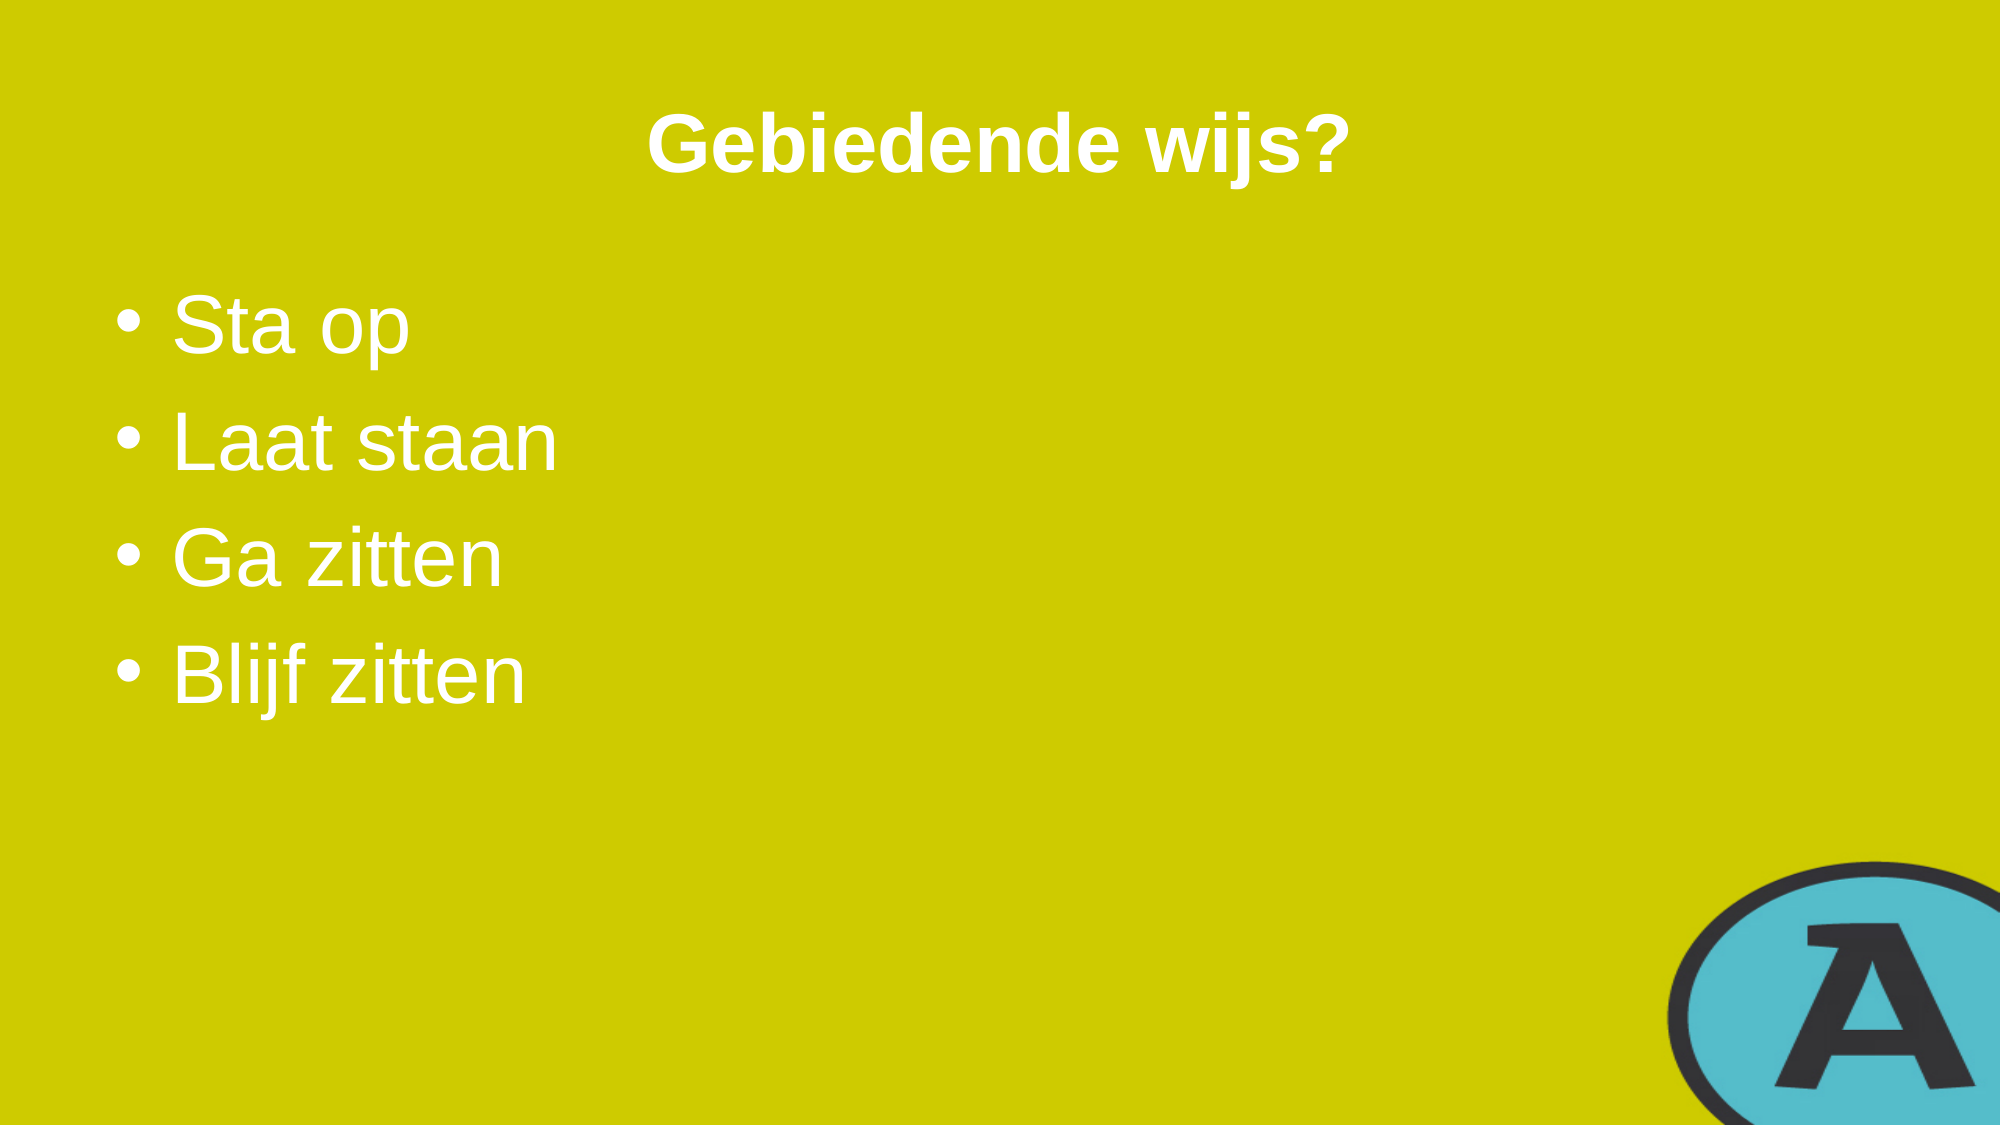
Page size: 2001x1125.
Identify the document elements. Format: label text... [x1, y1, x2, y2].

picture [0, 0, 2000, 1125]
list Sta op Laat staan Ga zitten Blijf zitten [99, 262, 1900, 1012]
title Gebiedende wijs? [99, 45, 1900, 233]
